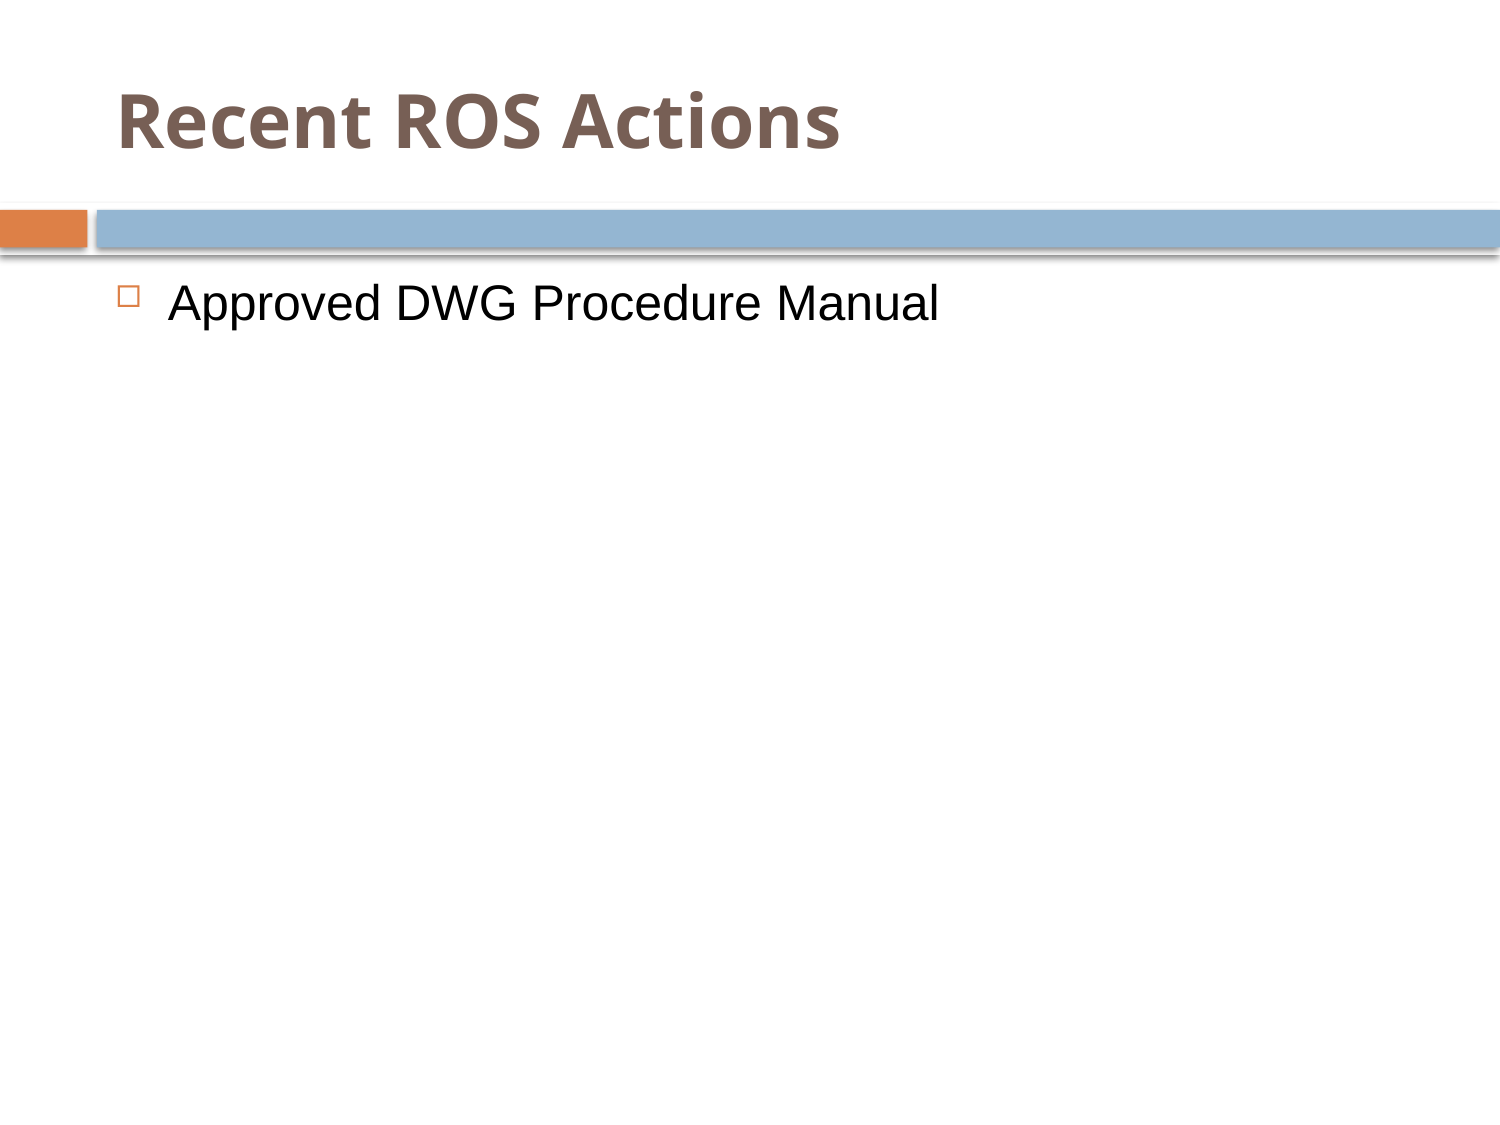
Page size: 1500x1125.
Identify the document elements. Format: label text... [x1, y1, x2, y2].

title Recent ROS Actions [100, 37, 1439, 201]
list Approved DWG Procedure Manual [100, 262, 1439, 1001]
